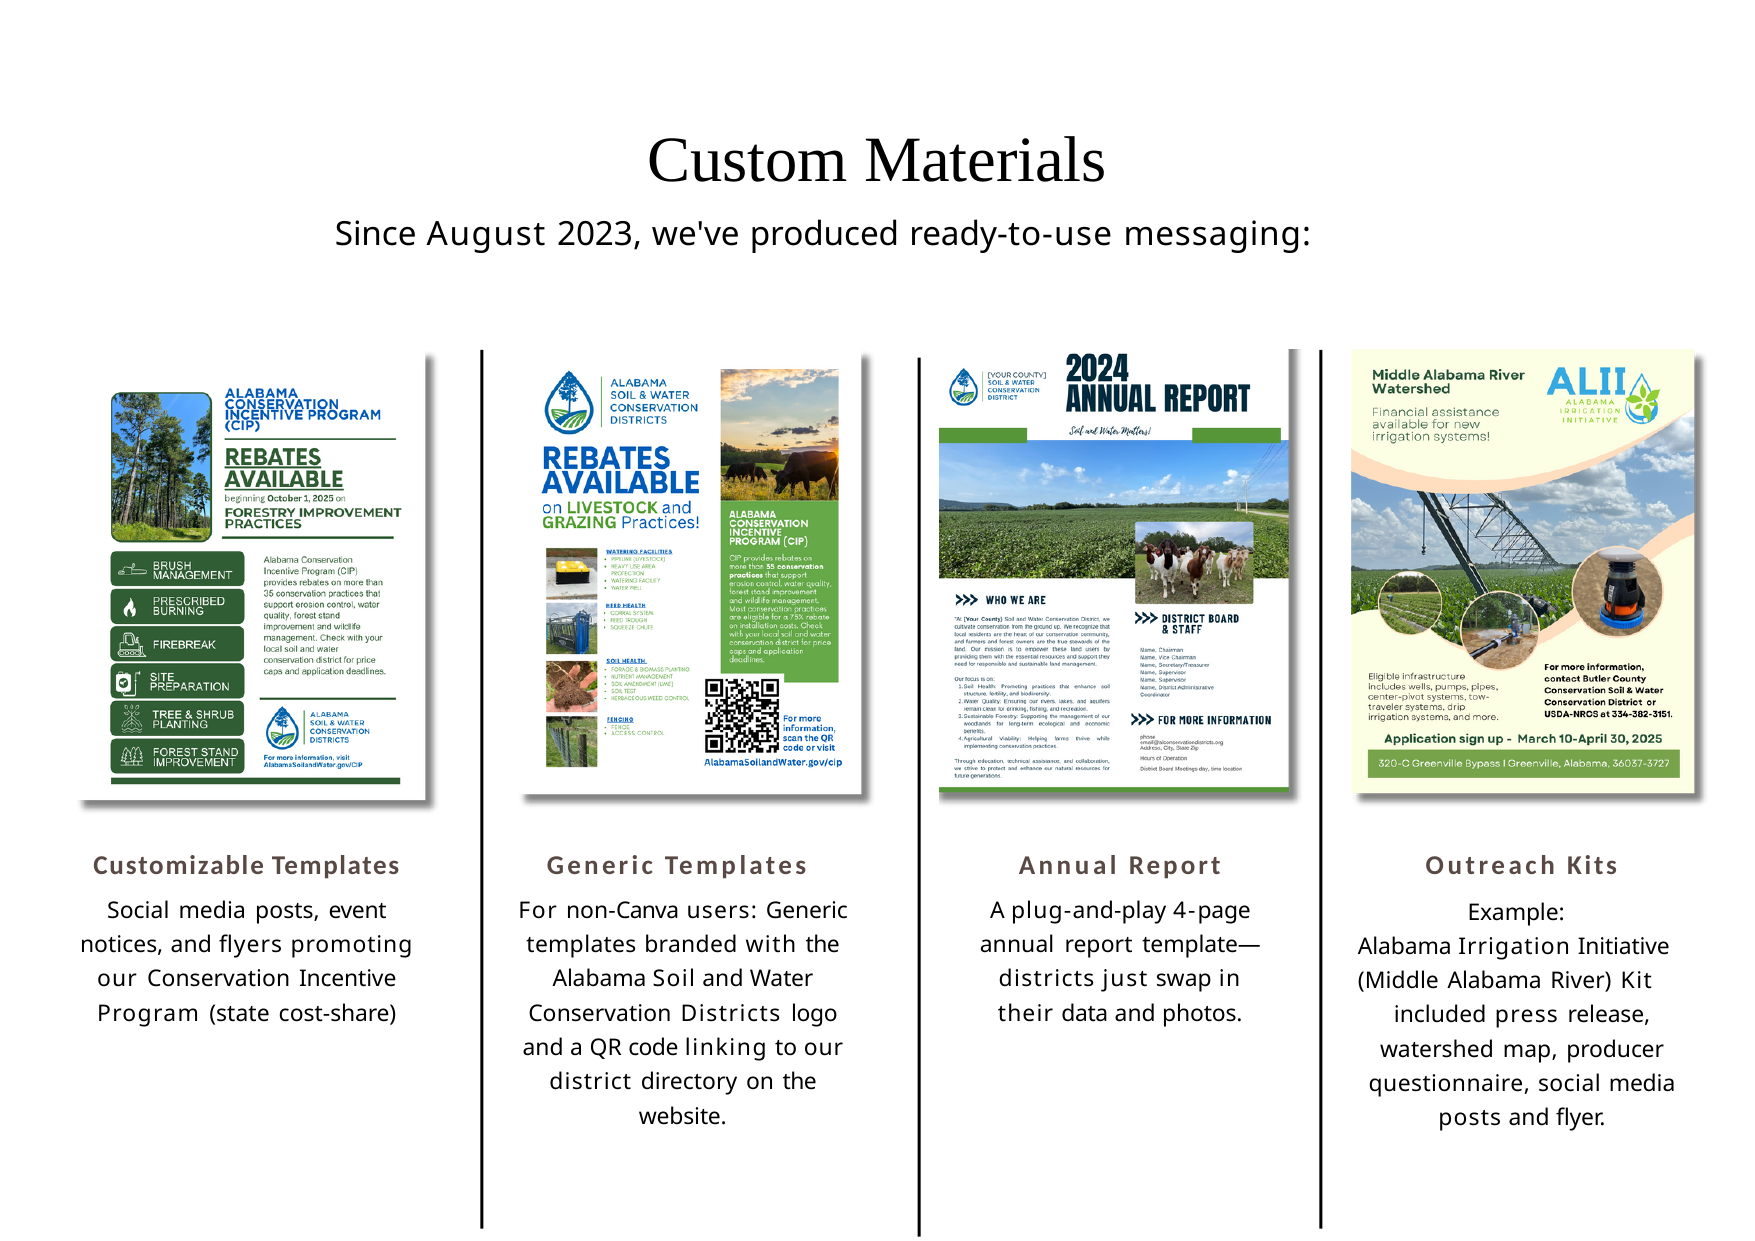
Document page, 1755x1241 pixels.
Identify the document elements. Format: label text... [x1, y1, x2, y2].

picture [1348, 344, 1711, 813]
text_box Since August 2023, we've produced ready-to-use messaging: [332, 210, 1365, 253]
picture [514, 344, 879, 814]
text_box Annual Report A plug-and-play 4-page annual report template— districts just swap in their data and photos. [967, 826, 1272, 1026]
title Custom Materials [253, 114, 1502, 325]
text_box [1319, 349, 1323, 1229]
picture [939, 349, 1306, 813]
text_box Outreach Kits Example: Alabama Irrigation Initiative (Middle Alabama River) Kit included press release, watershed map, producer questionnaire, social media posts and flyer. [1355, 845, 1687, 1131]
picture [73, 344, 442, 821]
text_box Customizable Templates Social media posts, event notices, and flyers promoting our Conservation Incentive Program (state cost-share) [72, 827, 420, 1026]
text_box Generic Templates For non-Canva users: Generic templates branded with the Alabama Soil and Water Conservation Districts logo and a QR code linking to our district directory on the website. [508, 826, 856, 1129]
text_box [480, 349, 484, 1229]
text_box [917, 357, 921, 1237]
